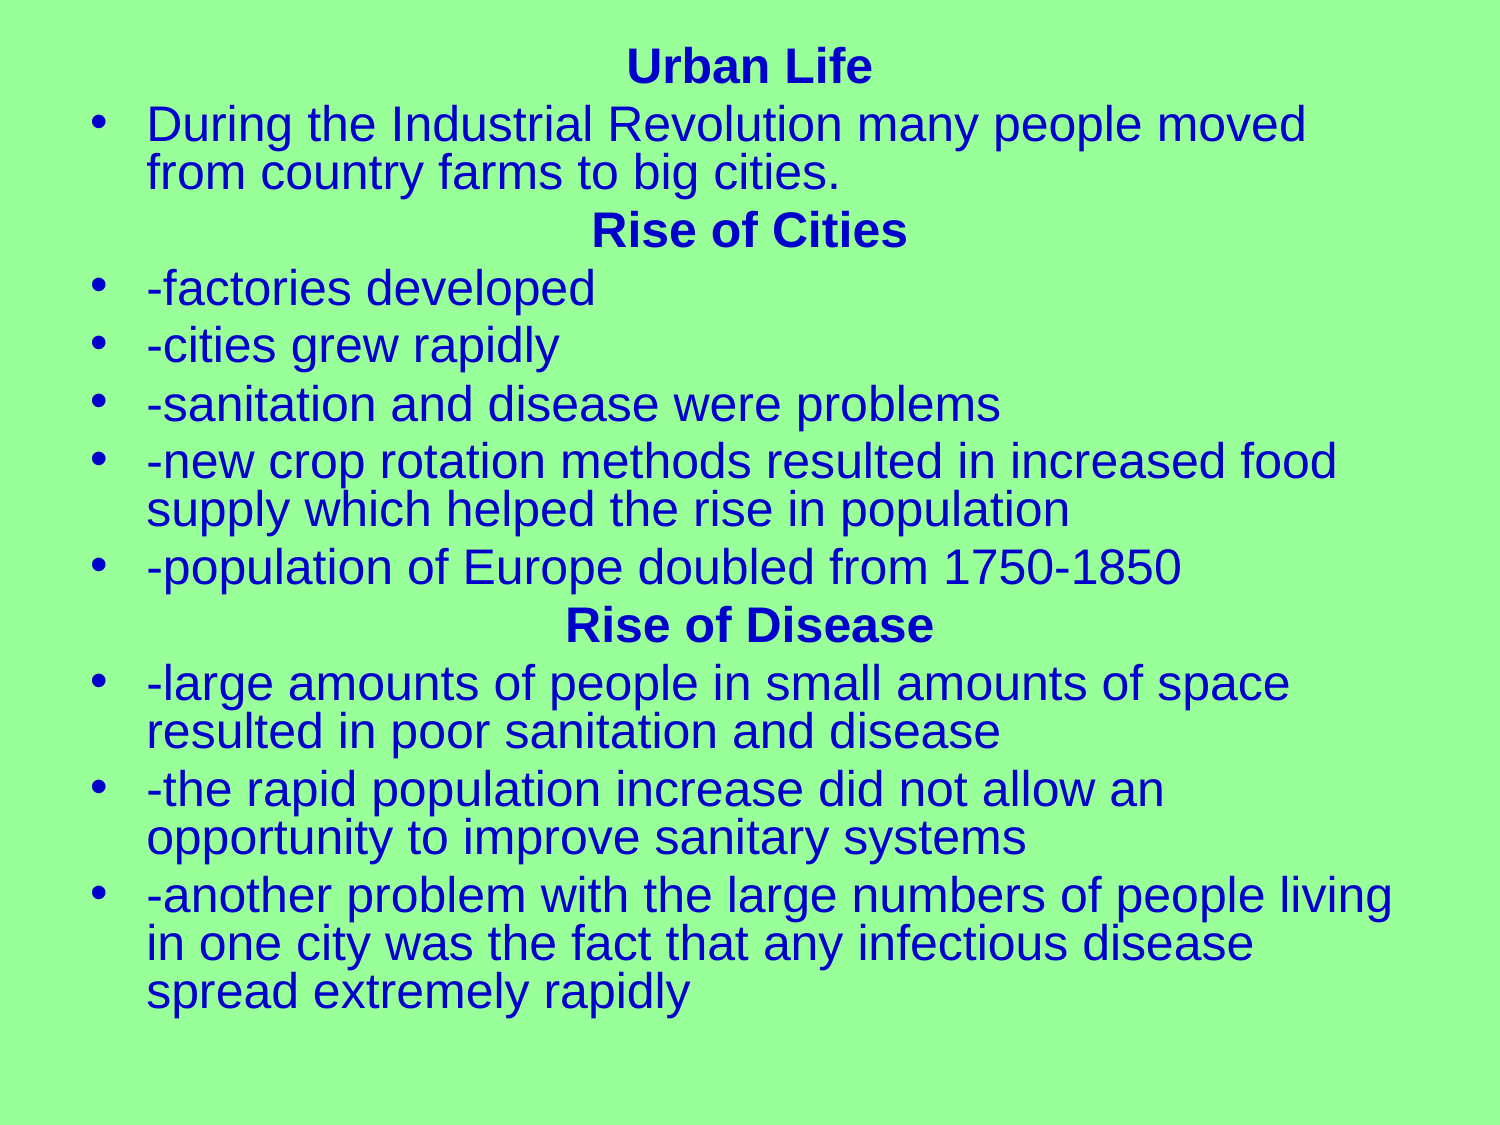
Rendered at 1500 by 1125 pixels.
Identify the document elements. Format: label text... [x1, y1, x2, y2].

list Urban Life During the Industrial Revolution many people moved from country farms to big cities. Rise of Cities -factories developed -cities grew rapidly -sanitation and disease were problems -new crop rotation methods resulted in increased food supply which helped the rise in population -population of Europe doubled from 1750-1850 Rise of Disease -large amounts of people in small amounts of space resulted in poor sanitation and disease -the rapid population increase did not allow an opportunity to improve sanitary systems -another problem with the large numbers of people living in one city was the fact that any infectious disease spread extremely rapidly [75, 37, 1425, 1088]
